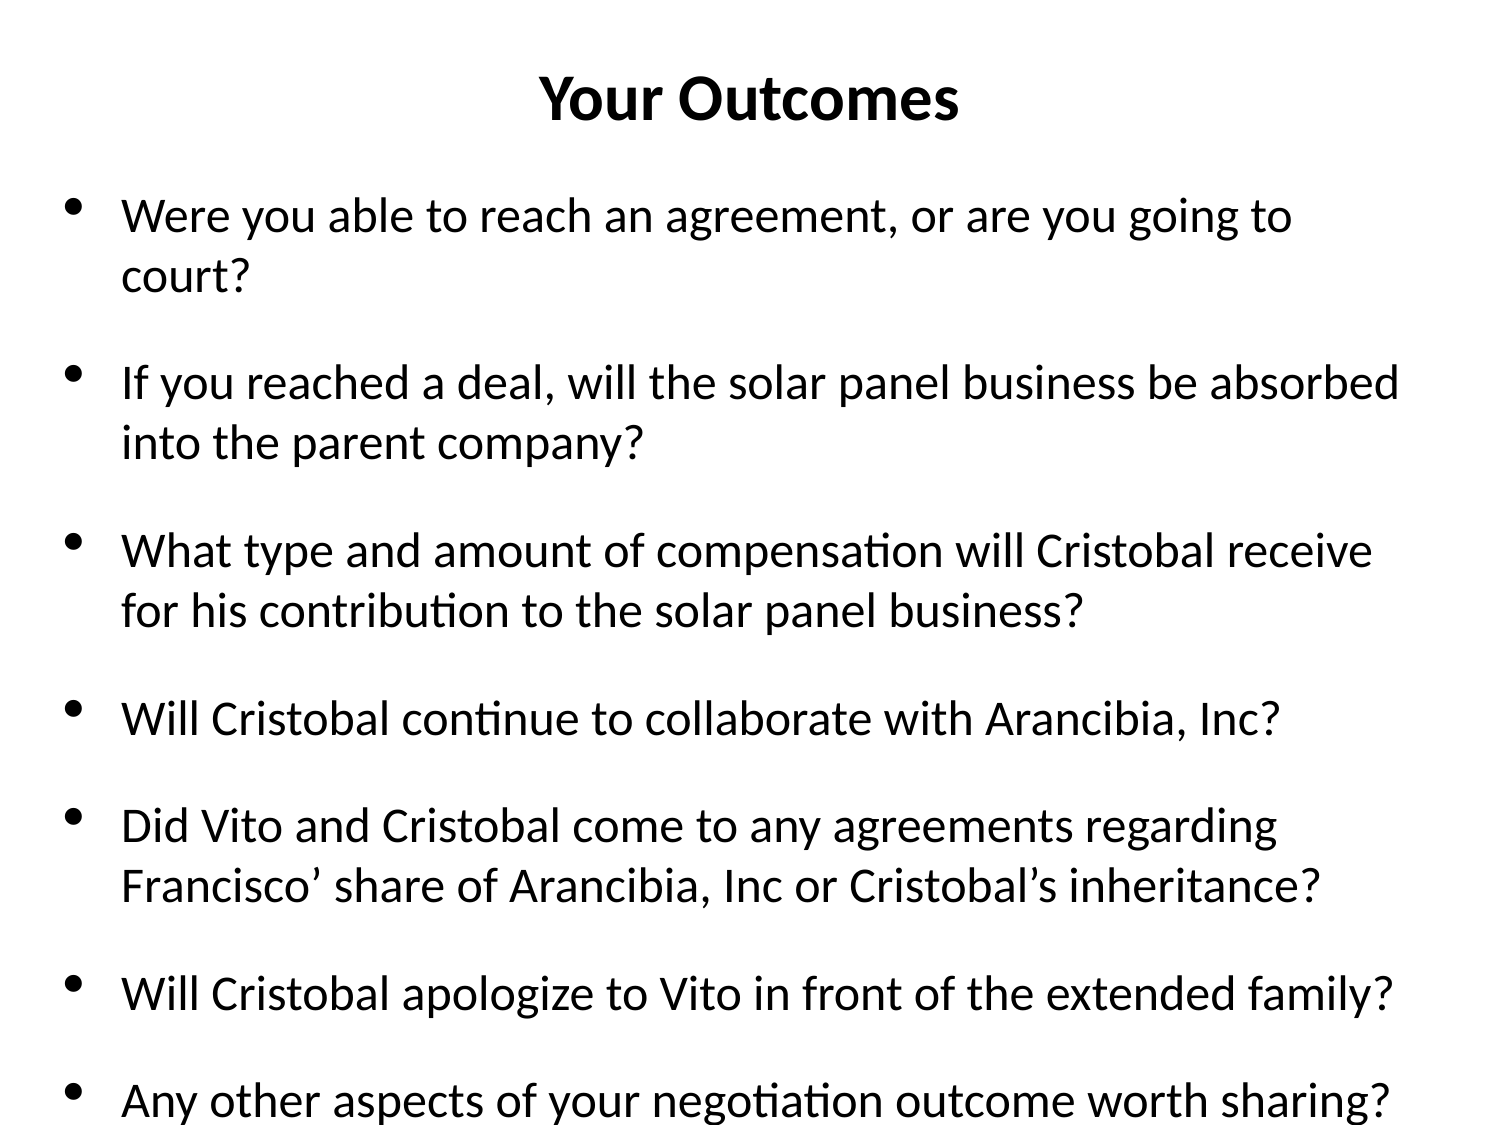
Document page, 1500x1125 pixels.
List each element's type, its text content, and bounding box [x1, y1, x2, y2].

list Were you able to reach an agreement, or are you going to court? If you reached a deal, will the solar panel business be absorbed into the parent company? What type and amount of compensation will Cristobal receive for his contribution to the solar panel business? Will Cristobal continue to collaborate with Arancibia, Inc? Did Vito and Cristobal come to any agreements regarding Francisco’ share of Arancibia, Inc or Cristobal’s inheritance? Will Cristobal apologize to Vito in front of the extended family? Any other aspects of your negotiation outcome worth sharing? [50, 174, 1450, 1125]
title Your Outcomes [75, 0, 1425, 174]
